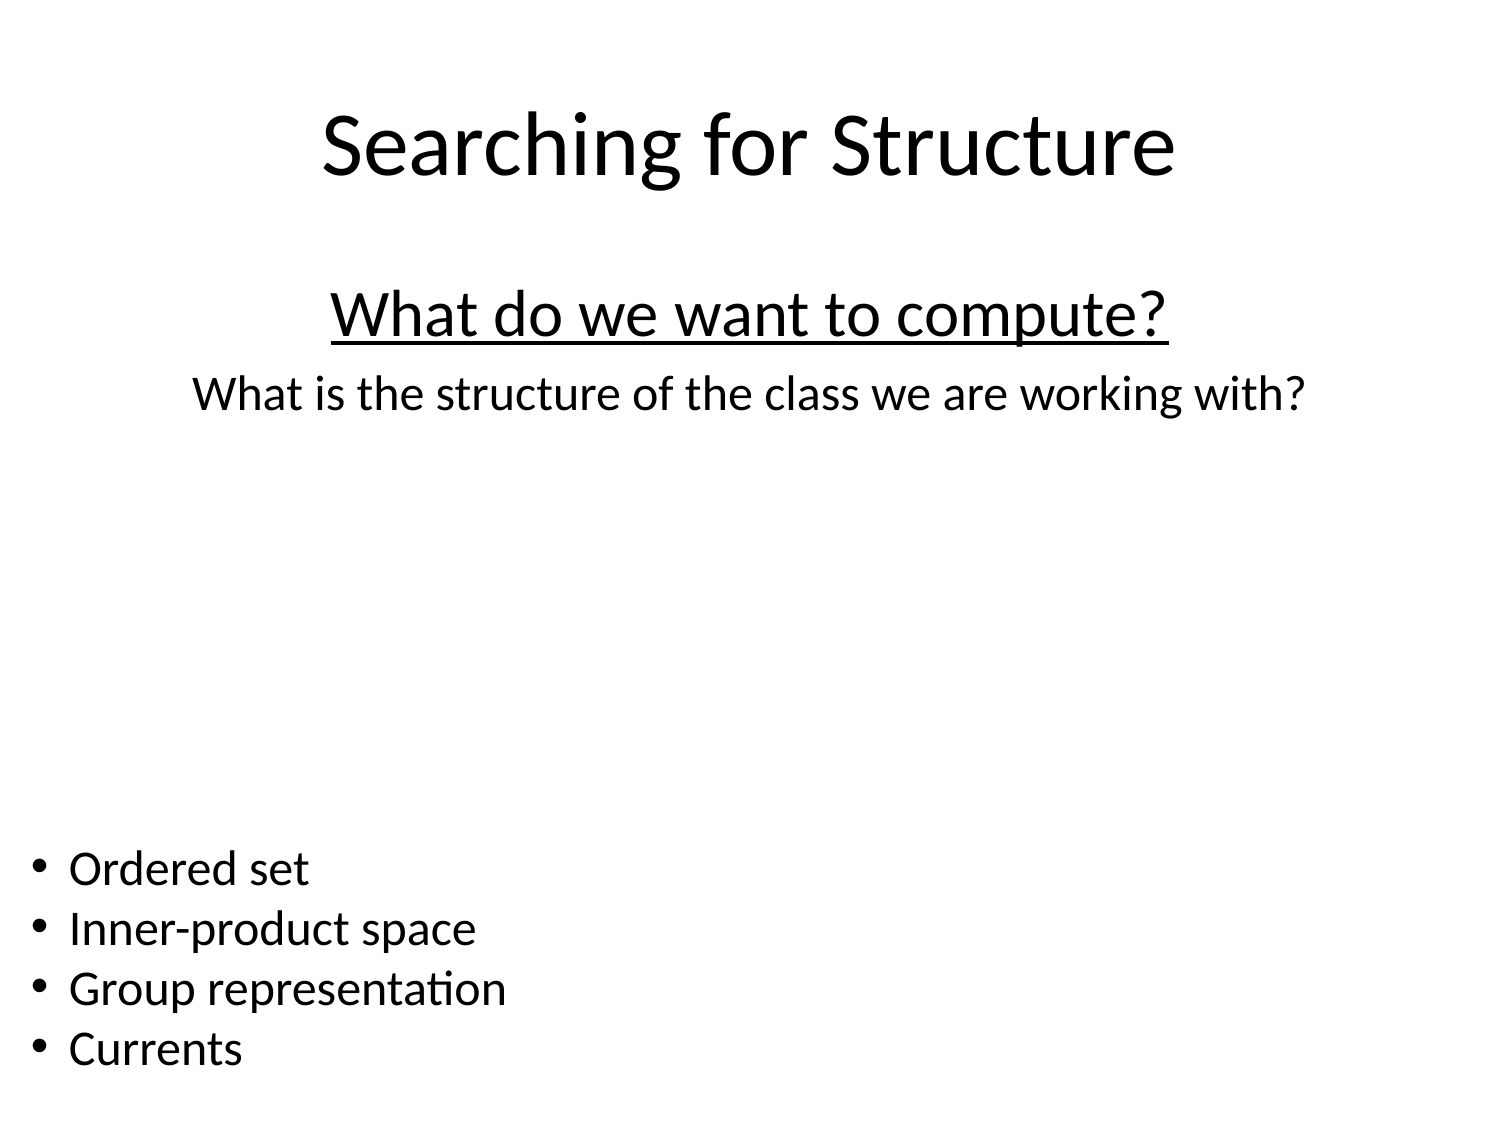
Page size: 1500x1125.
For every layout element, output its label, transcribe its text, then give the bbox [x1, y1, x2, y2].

title Searching for Structure [75, 45, 1425, 233]
text_box Ordered set Inner-product space Group representation Currents [16, 828, 523, 1083]
list What do we want to compute? What is the structure of the class we are working with? [75, 262, 1425, 1125]
